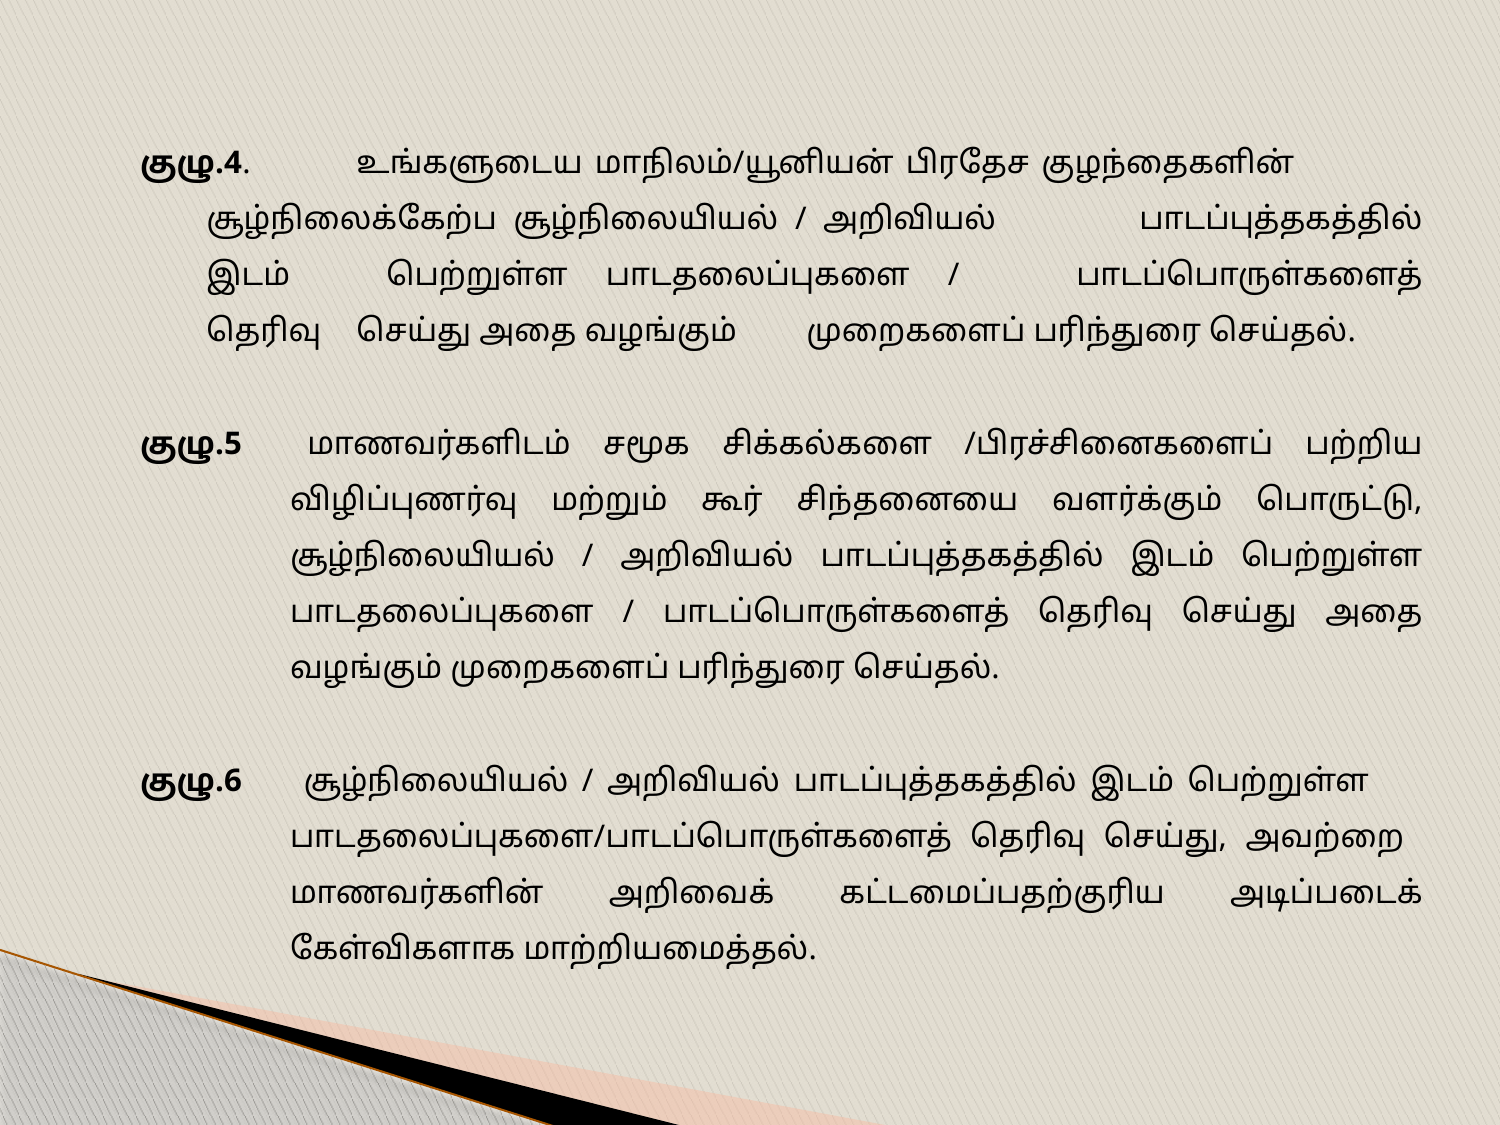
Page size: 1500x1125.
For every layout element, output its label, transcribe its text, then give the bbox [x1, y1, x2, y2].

text_box குழு.4. உங்களுடைய மாநிலம்/யூனியன் பிரதேச குழந்தைகளின் சூழ்நிலைக்கேற்ப சூழ்நிலையியல் / அறிவியல் பாடப்புத்தகத்தில் இடம் பெற்றுள்ள பாடதலைப்புகளை / பாடப்பொருள்களைத் தெரிவு செய்து அதை வழங்கும் முறைகளைப் பரிந்துரை செய்தல். குழு.5 மாணவர்களிடம் சமூக சிக்கல்களை /பிரச்சினைகளைப் பற்றிய விழிப்புணர்வு மற்றும் கூர் சிந்தனையை வளர்க்கும் பொருட்டு, சூழ்நிலையியல் / அறிவியல் பாடப்புத்தகத்தில் இடம் பெற்றுள்ள பாடதலைப்புகளை / பாடப்பொருள்களைத் தெரிவு செய்து அதை வழங்கும் முறைகளைப் பரிந்துரை செய்தல். குழு.6 சூழ்நிலையியல் / அறிவியல் பாடப்புத்தகத்தில் இடம் பெற்றுள்ள பாடதலைப்புகளை/பாடப்பொருள்களைத் தெரிவு செய்து, அவற்றை மாணவர்களின் அறிவைக் கட்டமைப்பதற்குரிய அடிப்படைக் கேள்விகளாக மாற்றியமைத்தல். [125, 78, 1438, 1030]
